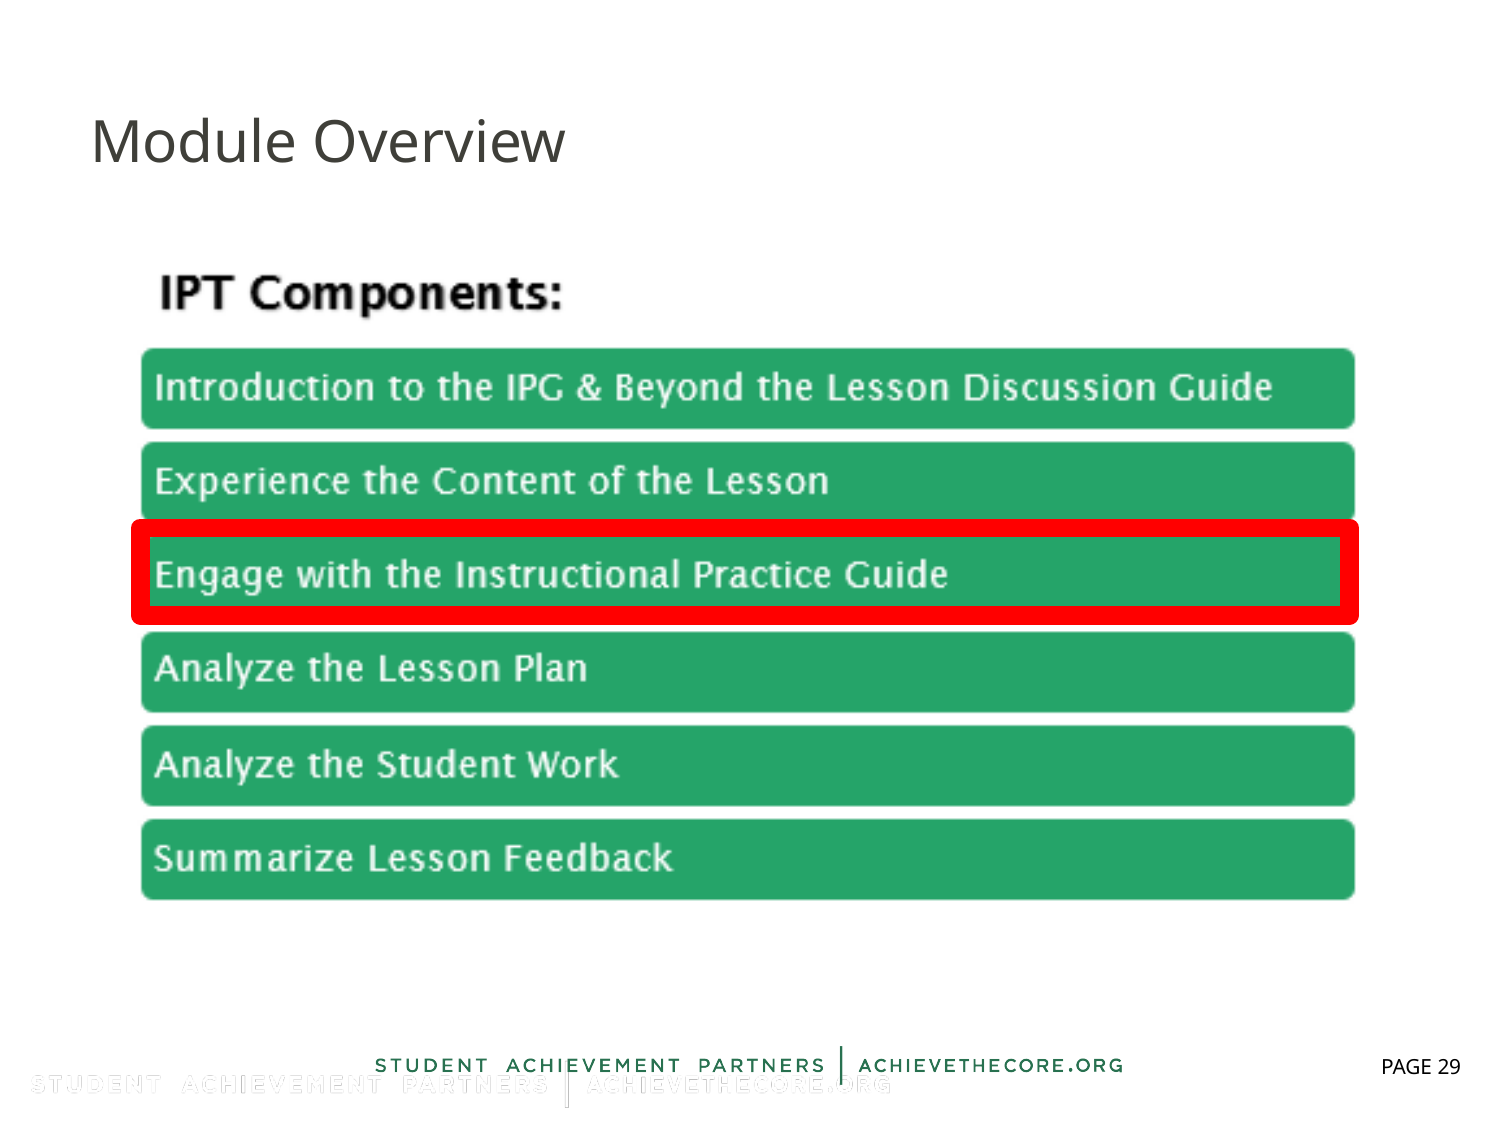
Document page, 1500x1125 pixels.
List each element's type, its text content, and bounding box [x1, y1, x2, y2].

picture [375, 1046, 1122, 1085]
title Module Overview [75, 45, 1425, 233]
picture [124, 232, 1366, 924]
